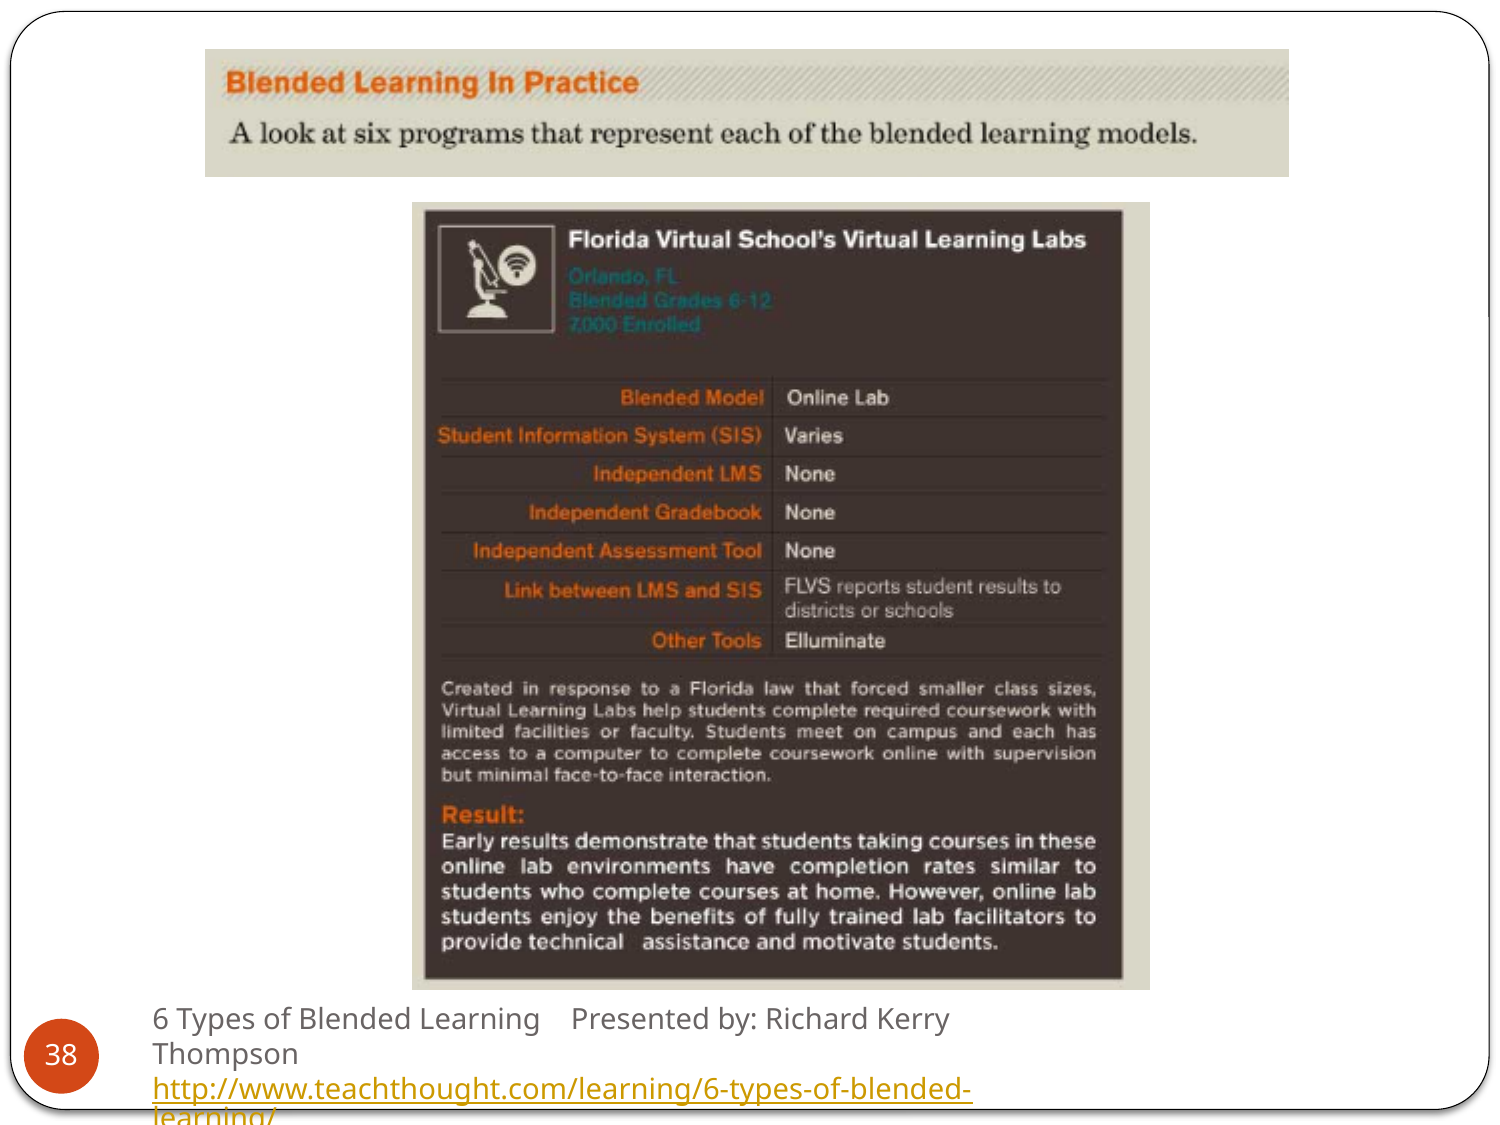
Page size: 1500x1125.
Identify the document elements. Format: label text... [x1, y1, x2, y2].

slide_number 38 [23, 1018, 99, 1094]
picture [204, 49, 1289, 177]
picture [412, 201, 1151, 990]
footer 6 Types of Blended Learning Presented by: Richard Kerry Thompson http://www.teachthought.com/learning/6-types-of-blended-learning/ [137, 1042, 988, 1103]
